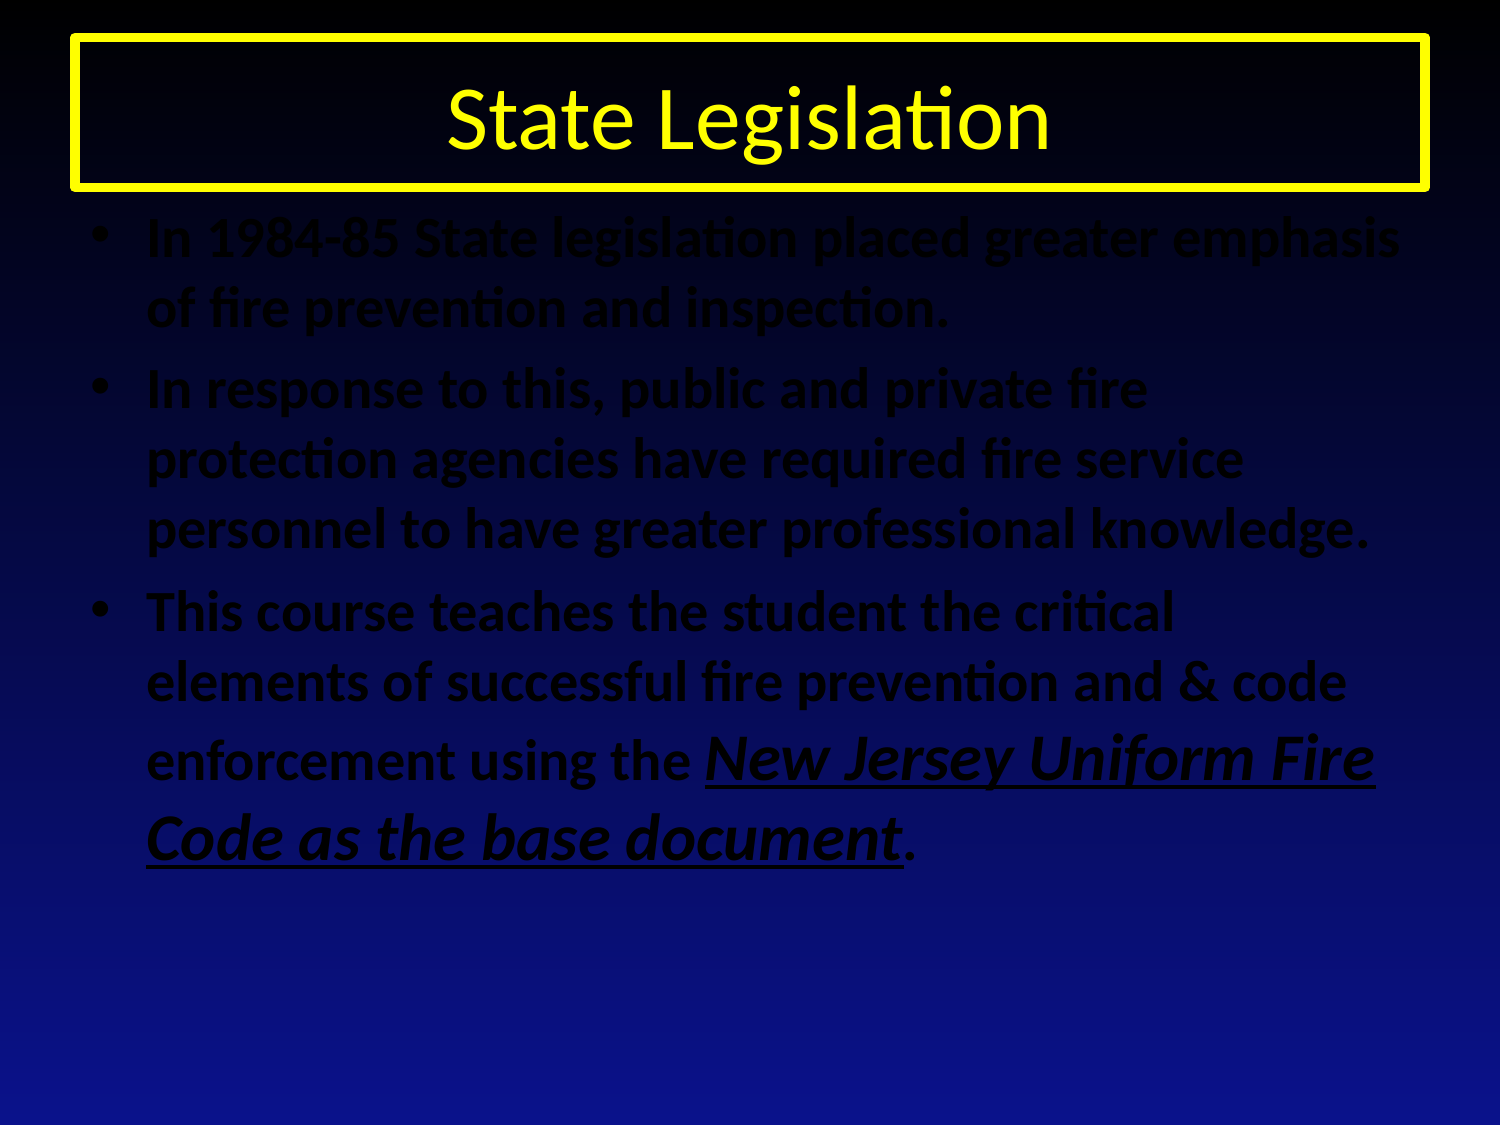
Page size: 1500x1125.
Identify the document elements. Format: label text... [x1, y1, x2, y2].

title State Legislation [75, 37, 1425, 188]
list In 1984-85 State legislation placed greater emphasis of fire prevention and inspection. In response to this, public and private fire protection agencies have required fire service personnel to have greater professional knowledge. This course teaches the student the critical elements of successful fire prevention and & code enforcement using the New Jersey Uniform Fire Code as the base document. [75, 191, 1425, 1088]
